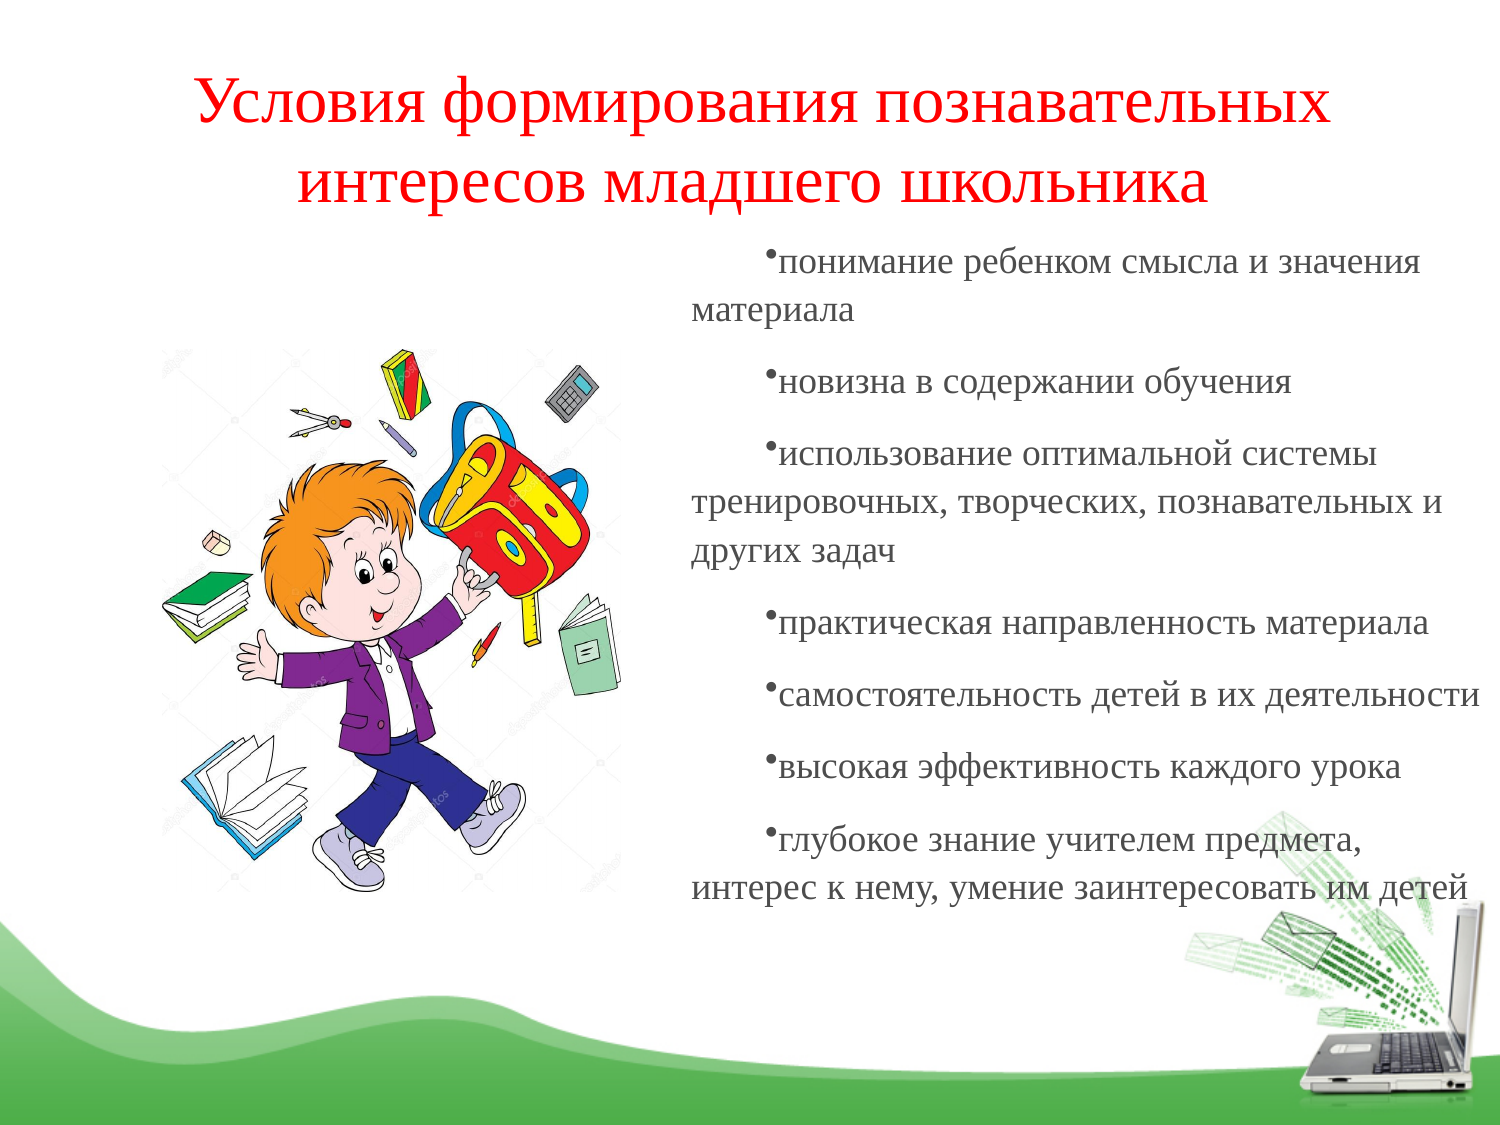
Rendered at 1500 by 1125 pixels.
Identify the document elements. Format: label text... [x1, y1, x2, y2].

list понимание ребенком смысла и значения материала новизна в содержании обучения использование оптимальной системы тренировочных, творческих, познавательных и других задач практическая направленность материала самостоятельность детей в их деятельности высокая эффективность каждого урока глубокое знание учителем предмета, интерес к нему, умение заинтересовать им детей [620, 224, 1500, 925]
title Условия формирования познавательных интересов младшего школьника [162, 54, 1363, 218]
picture [0, 0, 1500, 1125]
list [162, 349, 620, 892]
